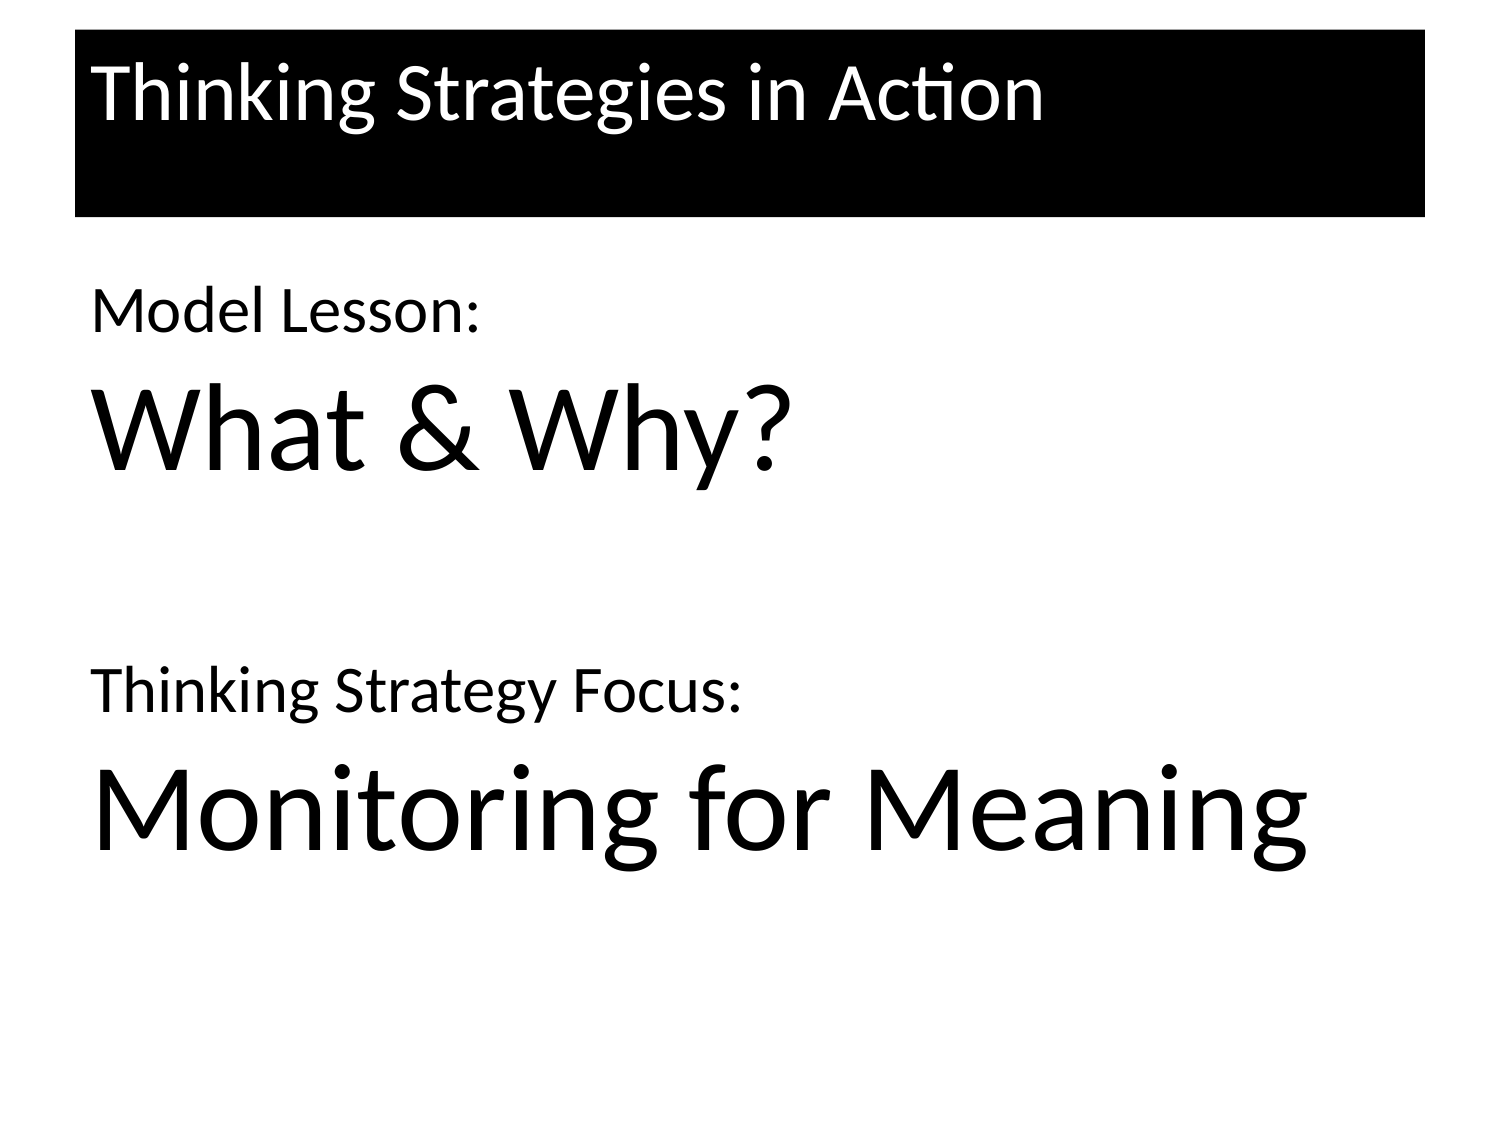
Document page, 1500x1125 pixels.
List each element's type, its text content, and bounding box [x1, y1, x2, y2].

list Model Lesson: What & Why? Thinking Strategy Focus: Monitoring for Meaning [75, 257, 1425, 1001]
title Thinking Strategies in Action [75, 29, 1425, 218]
